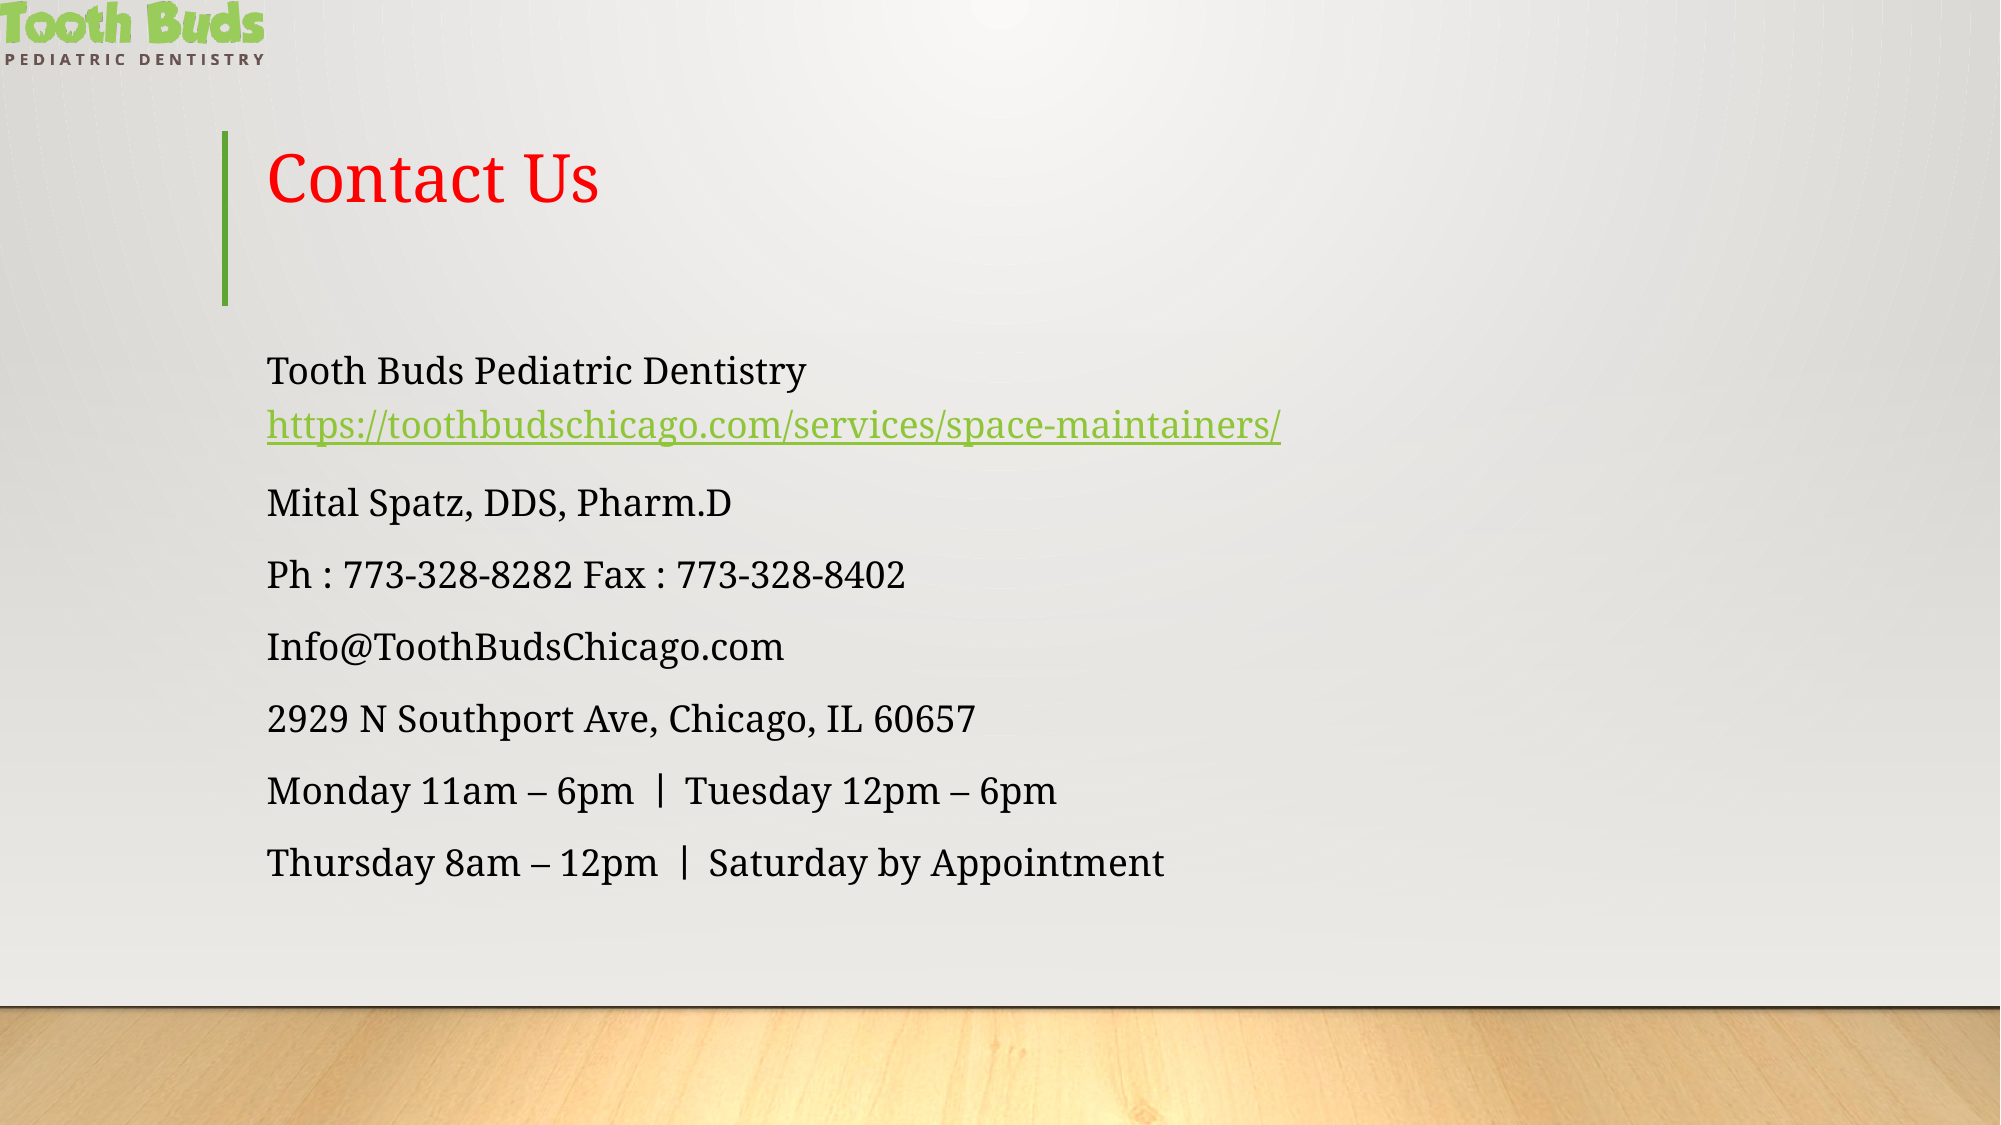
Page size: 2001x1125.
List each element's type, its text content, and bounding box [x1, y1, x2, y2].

picture [0, 0, 264, 65]
picture [0, 1006, 2000, 1125]
list Tooth Buds Pediatric Dentistry https://toothbudschicago.com/services/space-maintainers/ Mital Spatz, DDS, Pharm.D Ph : 773-328-8282 Fax : 773-328-8402 Info@ToothBudsChicago.com 2929 N Southport Ave, Chicago, IL 60657 Monday 11am – 6pm ∣ Tuesday 12pm – 6pm Thursday 8am – 12pm ∣ Saturday by Appointment [251, 330, 1814, 897]
title Contact Us [251, 131, 1814, 305]
